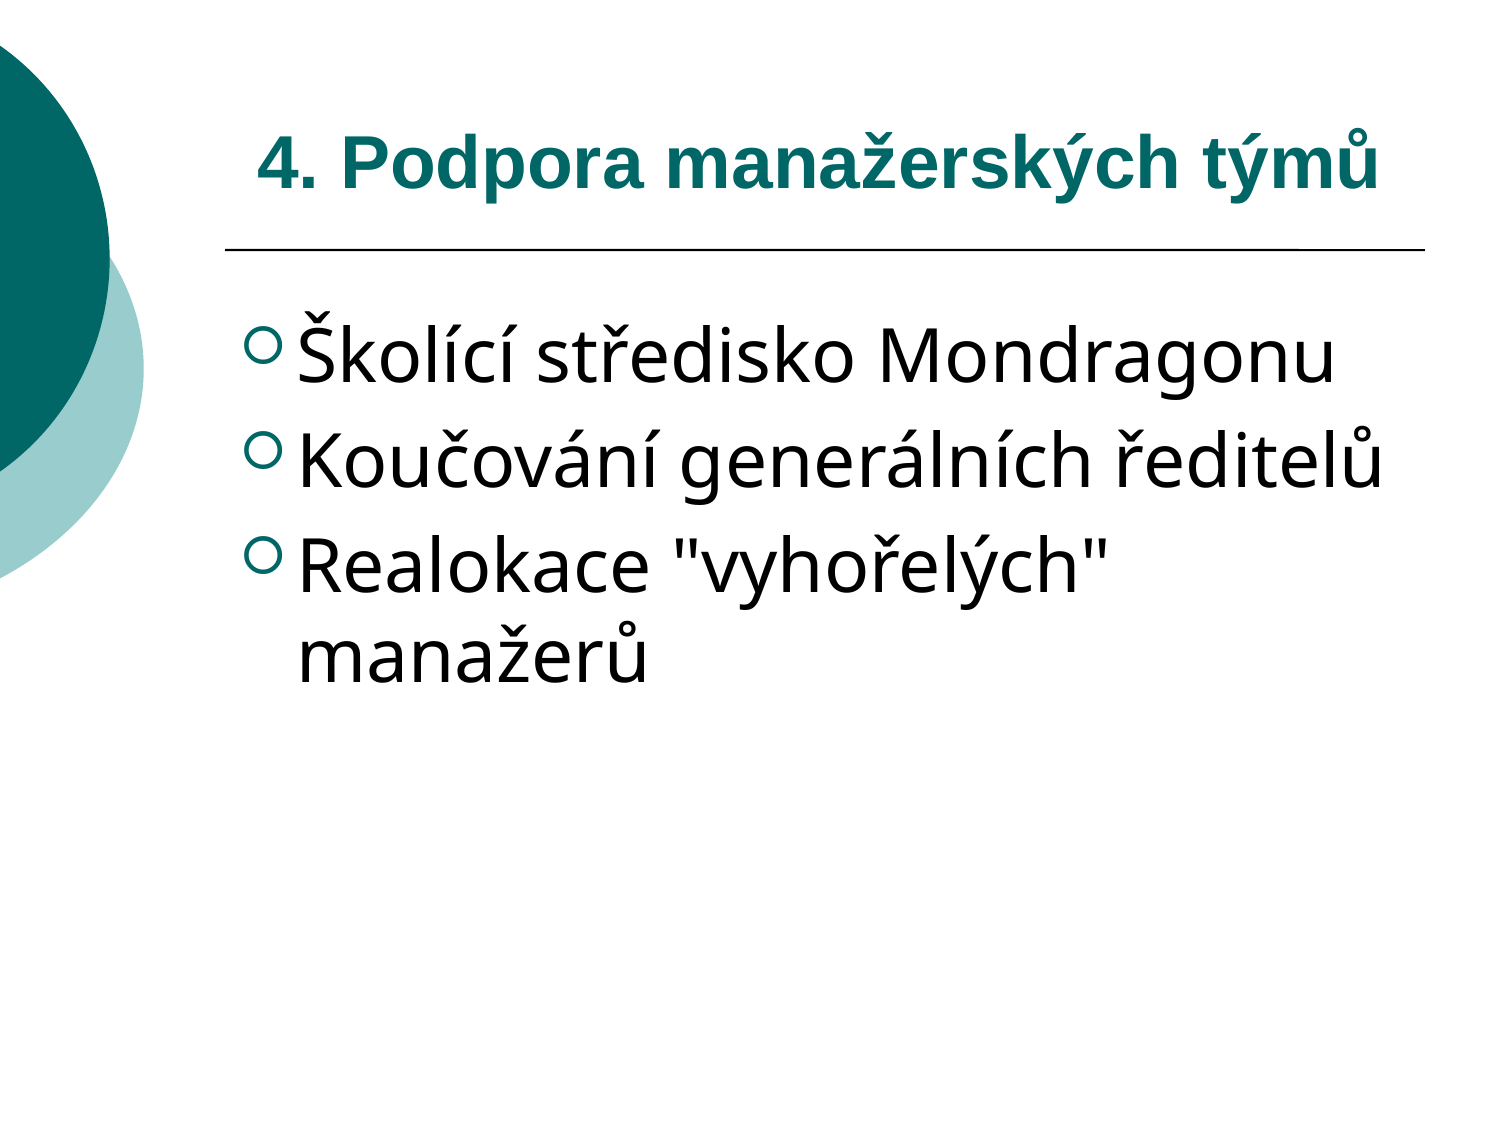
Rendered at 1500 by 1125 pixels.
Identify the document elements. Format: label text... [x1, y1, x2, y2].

list Školící středisko Mondragonu Koučování generálních ředitelů Realokace "vyhořelých" manažerů [224, 299, 1425, 975]
title 4. Podpora manažerských týmů [242, 113, 1442, 302]
